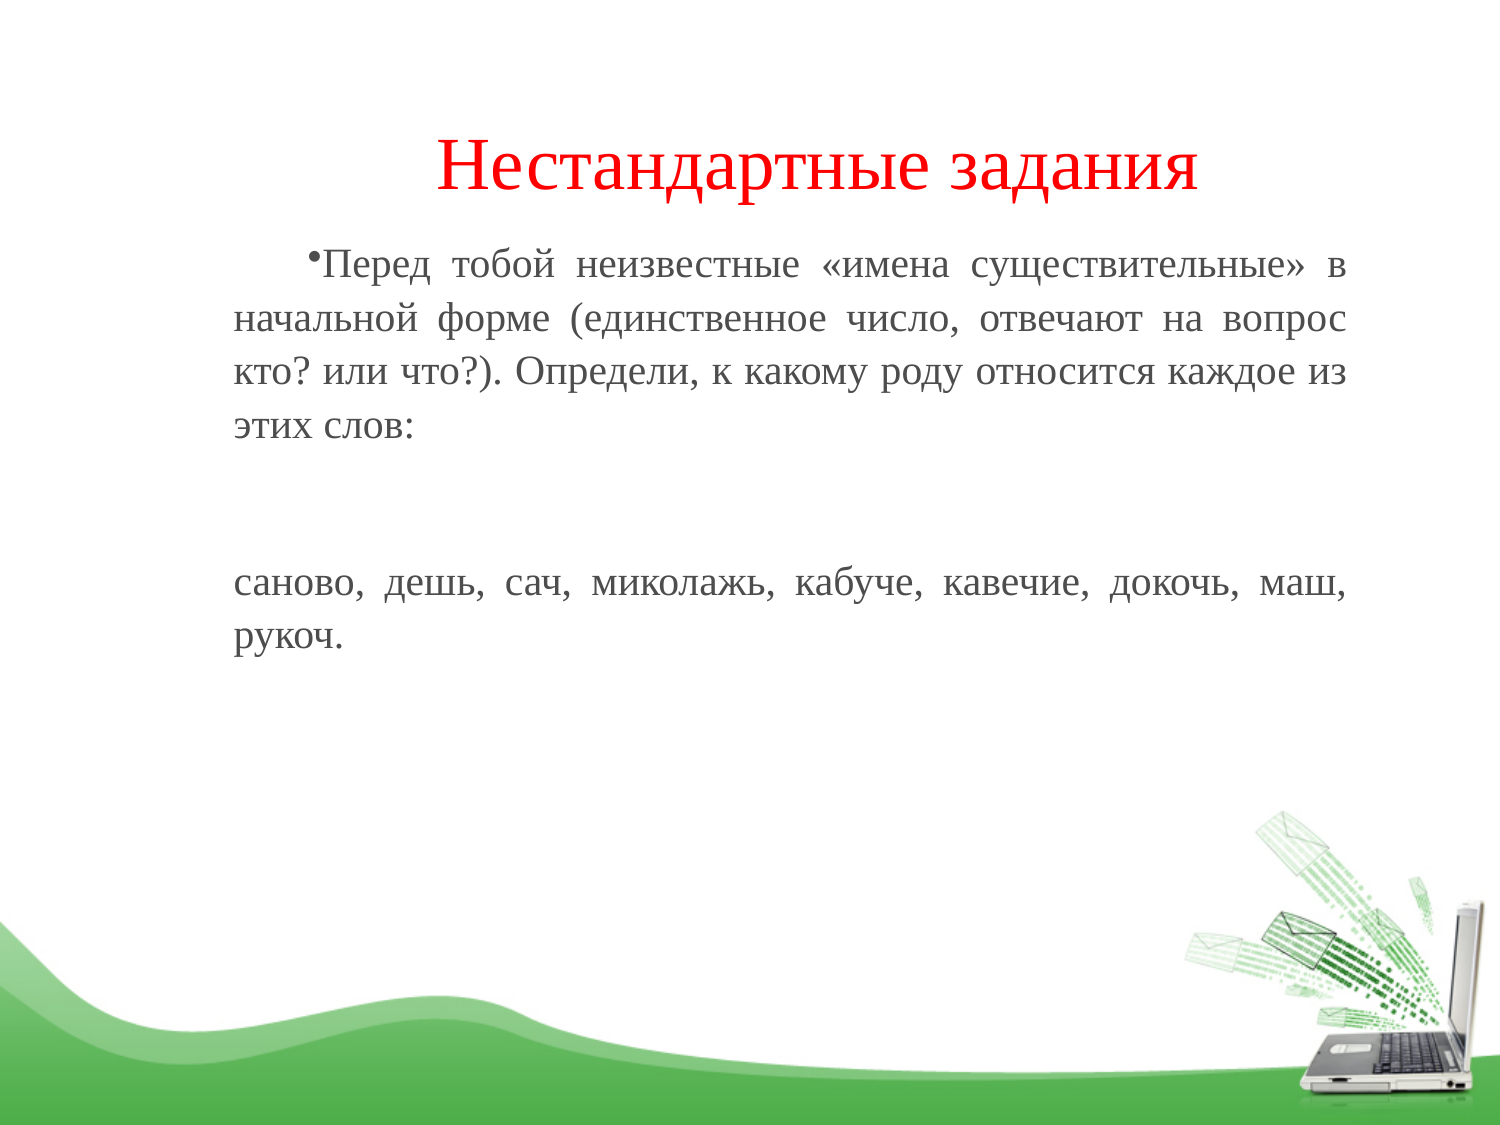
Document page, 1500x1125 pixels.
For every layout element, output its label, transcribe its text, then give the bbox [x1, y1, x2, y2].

picture [0, 0, 1500, 1125]
list Перед тобой неизвестные «имена существительные» в начальной форме (единственное число, отвечают на вопрос кто? или что?). Определи, к какому роду относится каждое из этих слов: саново, дешь, сач, миколажь, кабуче, кавечие, докочь, маш, рукоч. [162, 224, 1363, 925]
title Нестандартные задания [162, 99, 1363, 218]
